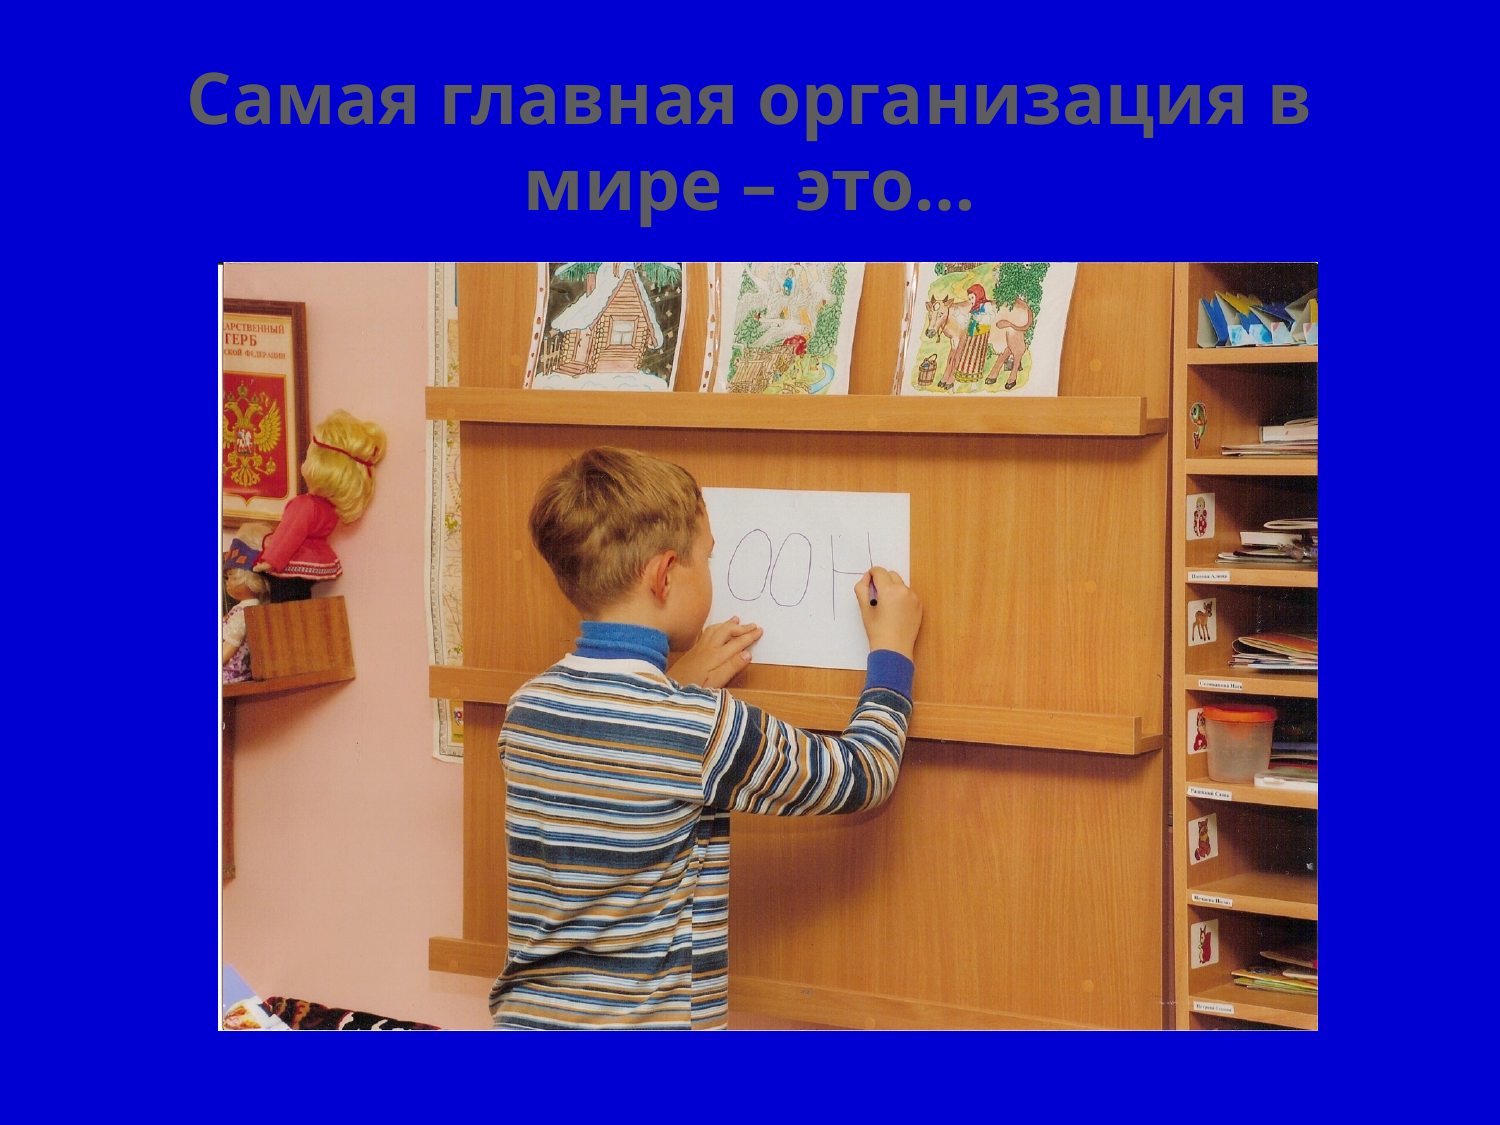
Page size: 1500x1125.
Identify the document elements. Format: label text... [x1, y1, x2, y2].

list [217, 262, 1319, 1031]
title Самая главная организация в мире – это… [74, 44, 1426, 233]
